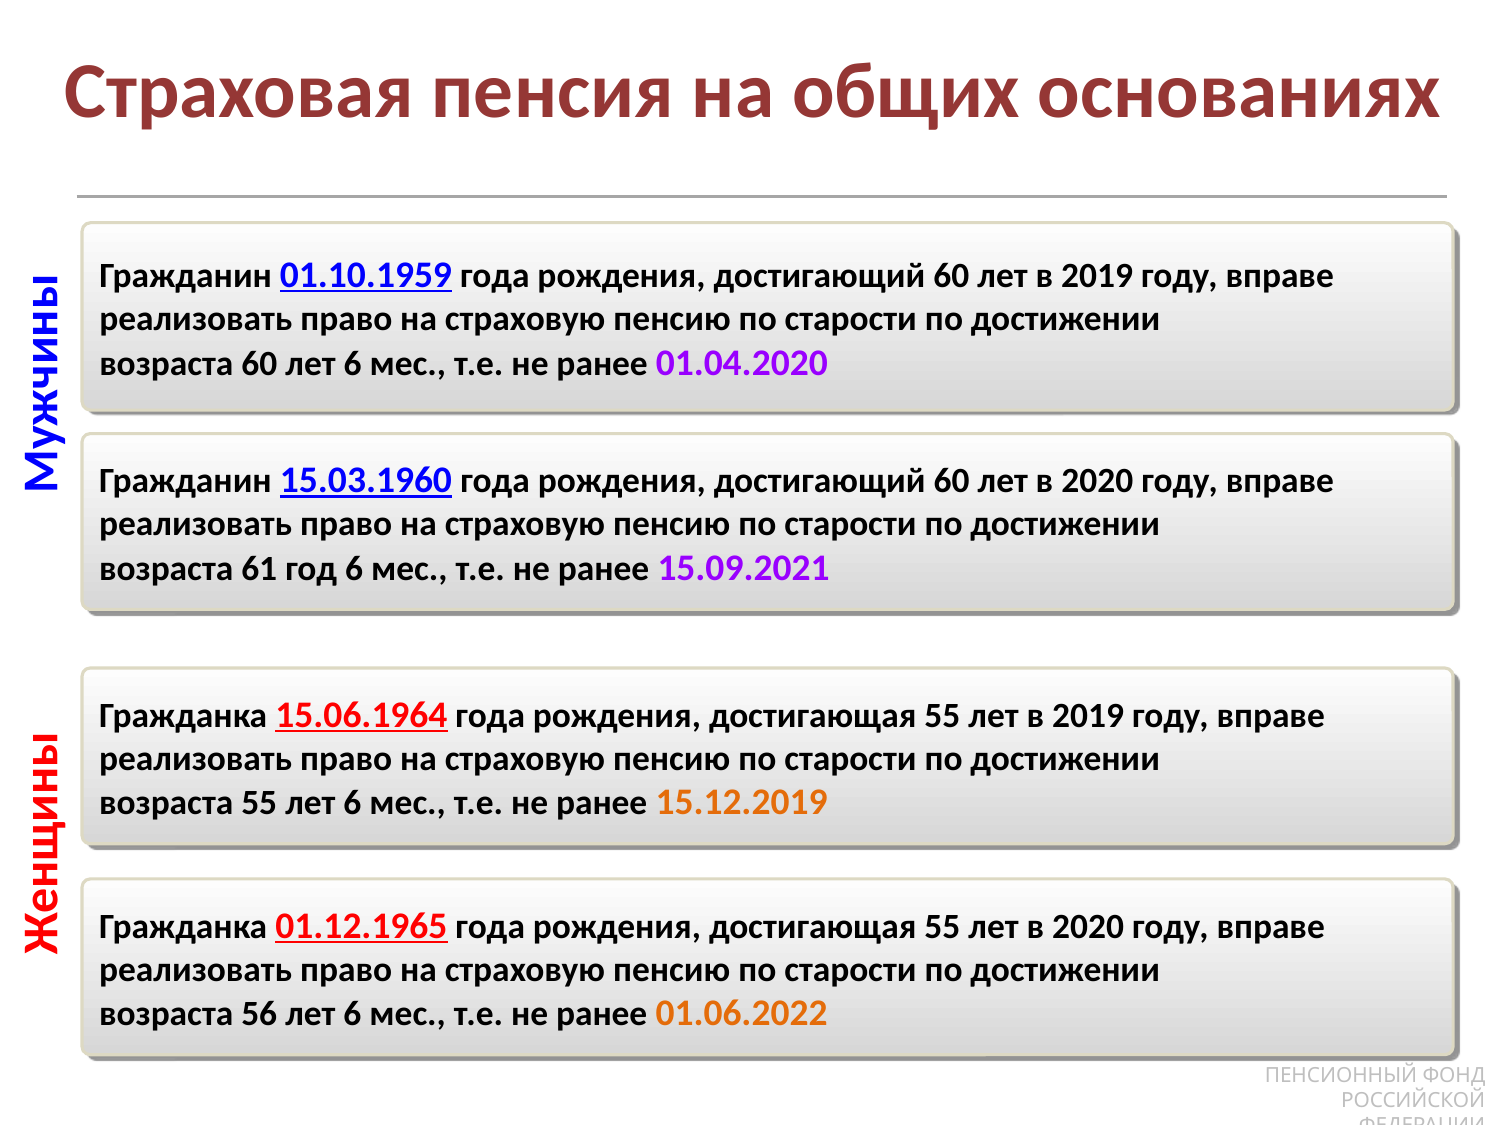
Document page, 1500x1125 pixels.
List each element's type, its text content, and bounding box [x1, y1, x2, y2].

text_box Гражданка 01.12.1965 года рождения, достигающая 55 лет в 2020 году, вправе реализовать право на страховую пенсию по старости по достижении возраста 56 лет 6 мес., т.е. не ранее 01.06.2022 [82, 878, 1454, 1055]
text_box Женщины [0, 716, 75, 970]
text_box Мужчины [0, 259, 75, 509]
text_box Страховая пенсия на общих основаниях [2, 30, 1500, 141]
text_box Гражданка 15.06.1964 года рождения, достигающая 55 лет в 2019 году, вправе реализовать право на страховую пенсию по старости по достижении возраста 55 лет 6 мес., т.е. не ранее 15.12.2019 [82, 667, 1454, 844]
text_box Гражданин 01.10.1959 года рождения, достигающий 60 лет в 2019 году, вправе реализовать право на страховую пенсию по старости по достижении возраста 60 лет 6 мес., т.е. не ранее 01.04.2020 [82, 222, 1454, 411]
text_box Гражданин 15.03.1960 года рождения, достигающий 60 лет в 2020 году, вправе реализовать право на страховую пенсию по старости по достижении возраста 61 год 6 мес., т.е. не ранее 15.09.2021 [82, 433, 1454, 610]
